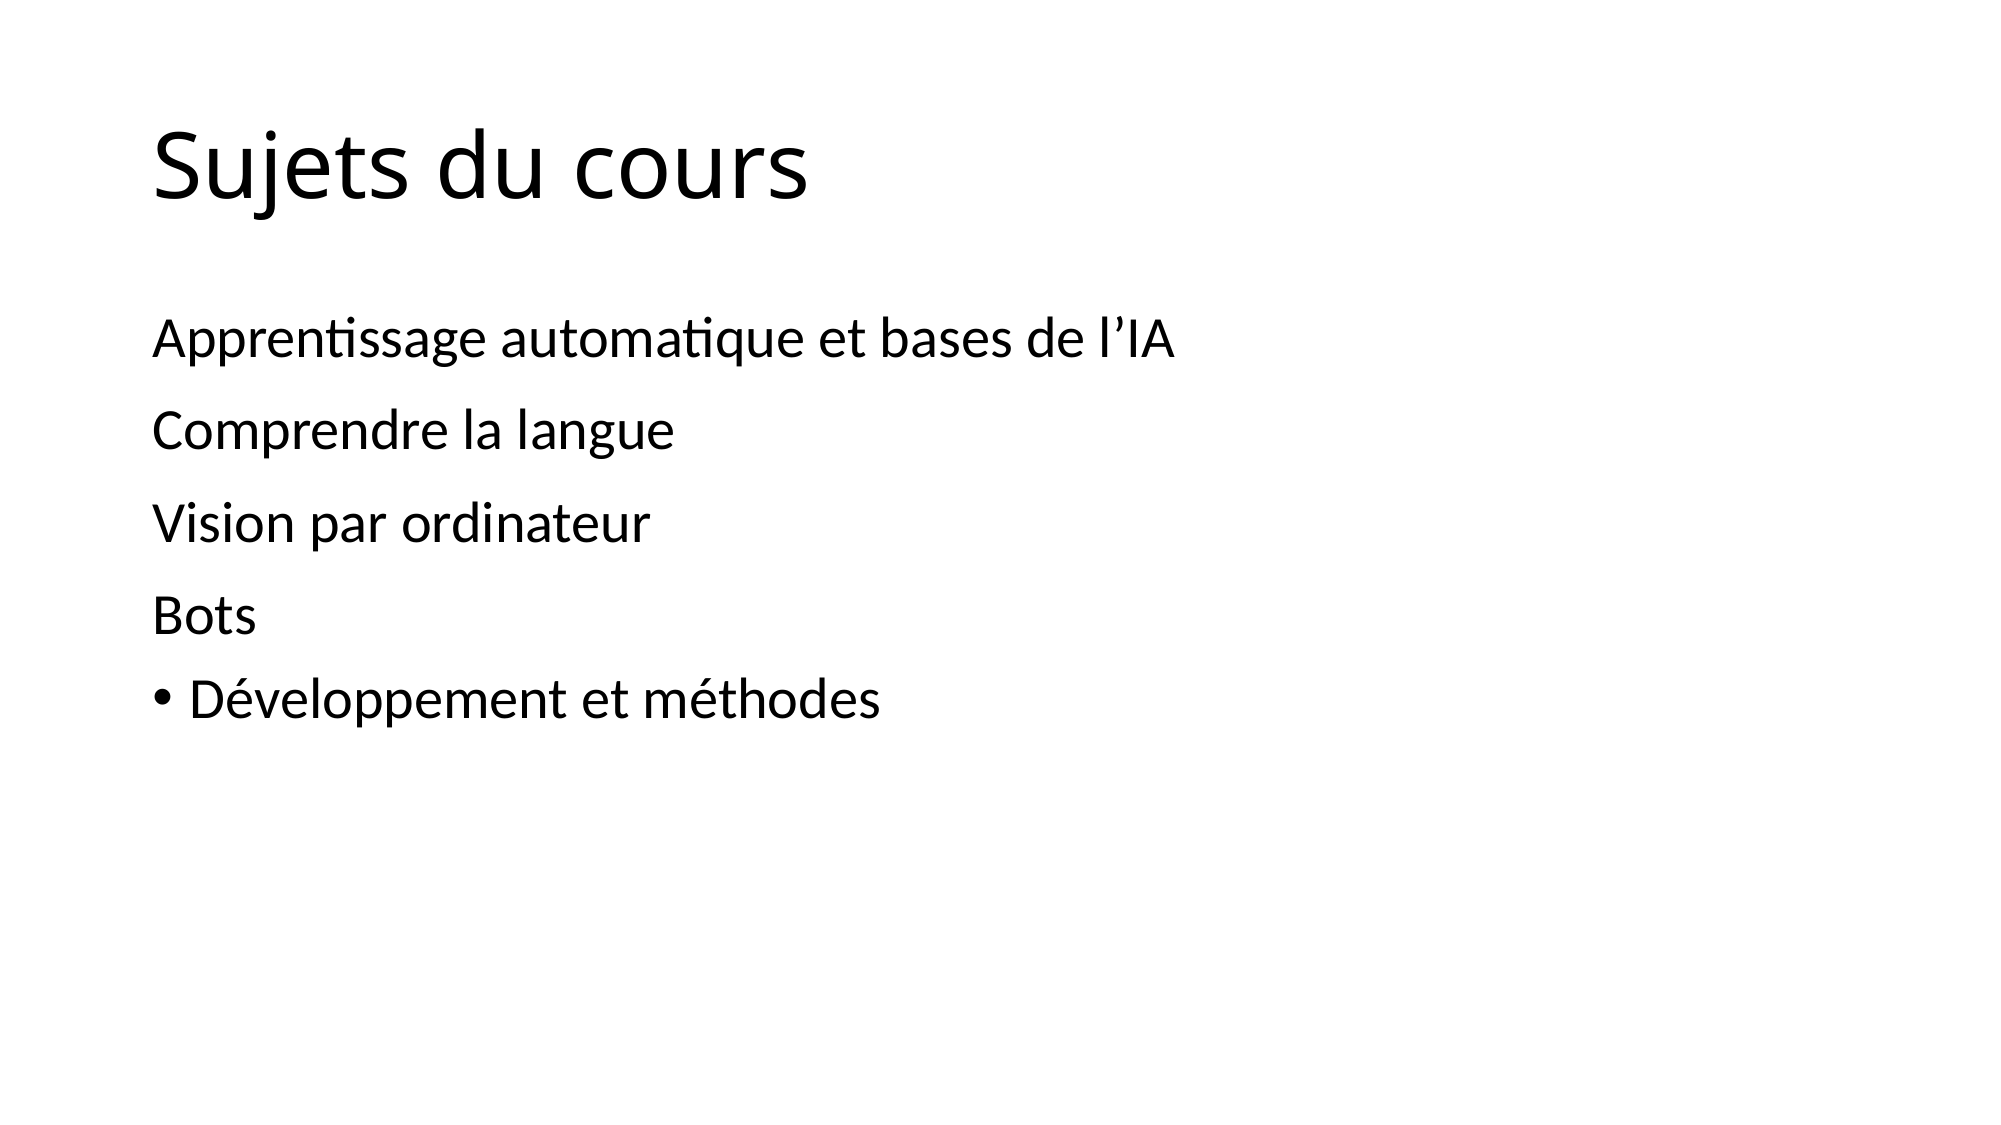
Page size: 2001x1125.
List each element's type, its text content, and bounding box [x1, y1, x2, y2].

title Sujets du cours [137, 59, 1863, 278]
list Apprentissage automatique et bases de l’IA Comprendre la langue Vision par ordinateur Bots Développement et méthodes [137, 299, 1863, 1014]
